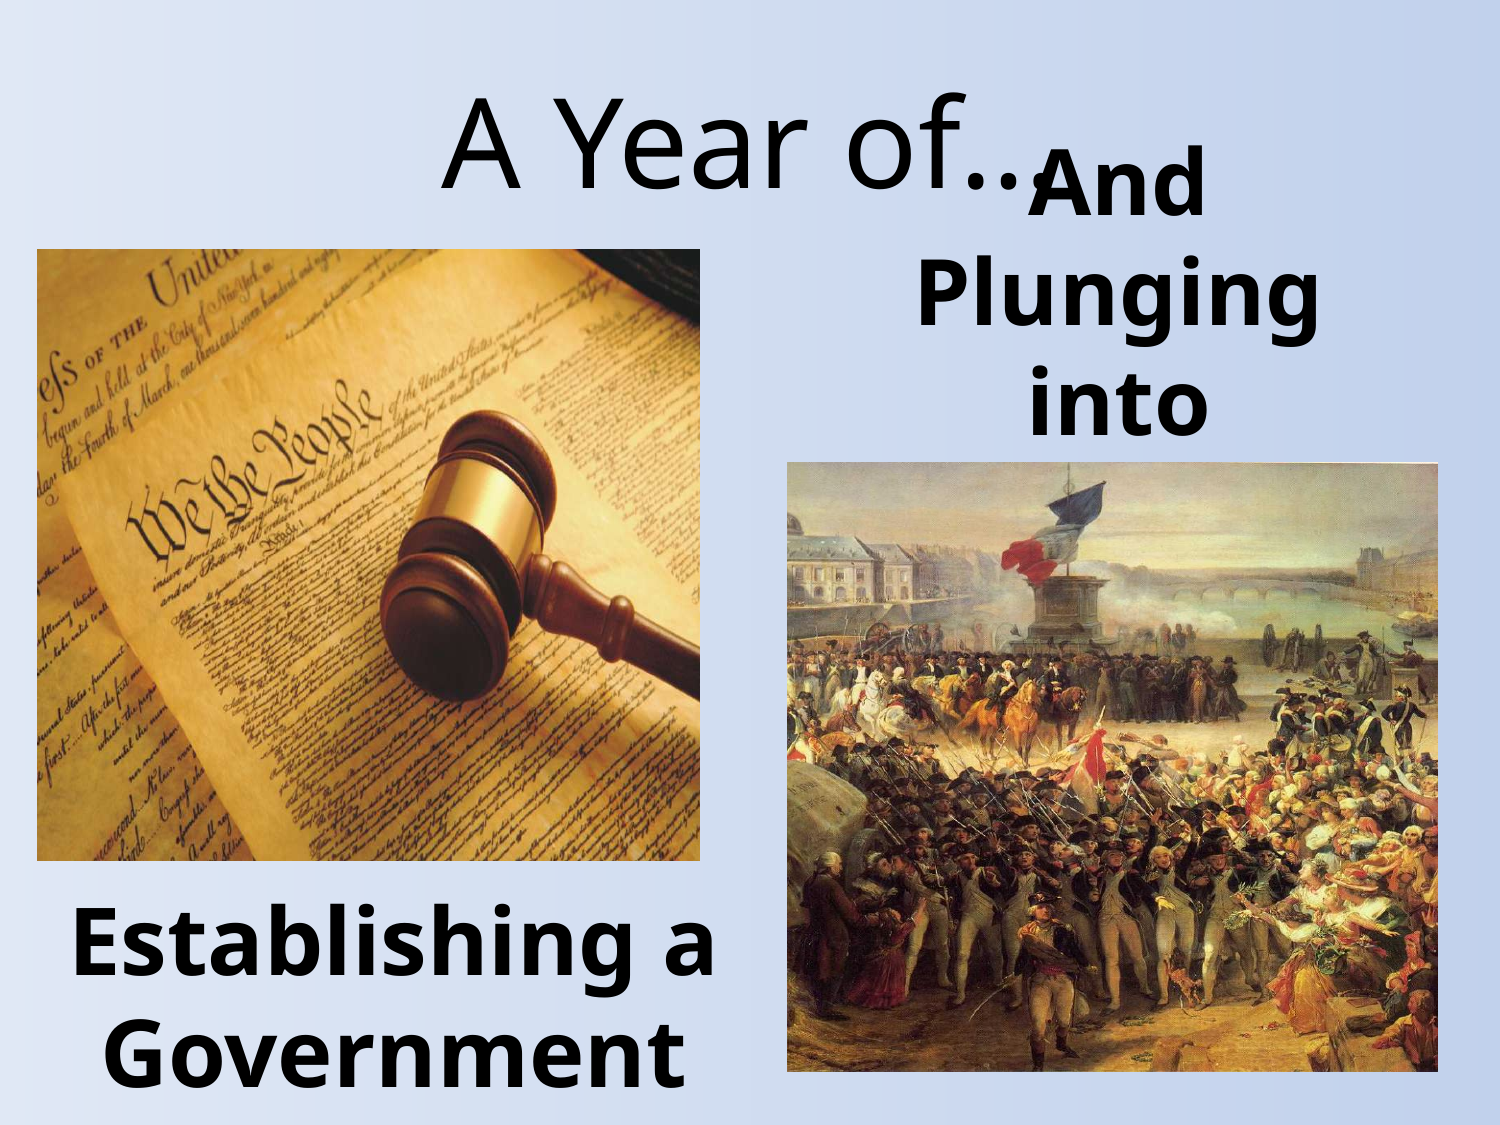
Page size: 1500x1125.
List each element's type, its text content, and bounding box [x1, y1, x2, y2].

text_box And Plunging into Revolution [800, 249, 1438, 438]
picture [37, 249, 701, 862]
text_box Establishing a Government [0, 900, 788, 1088]
title A Year of… [75, 45, 1425, 233]
picture [787, 462, 1438, 1073]
